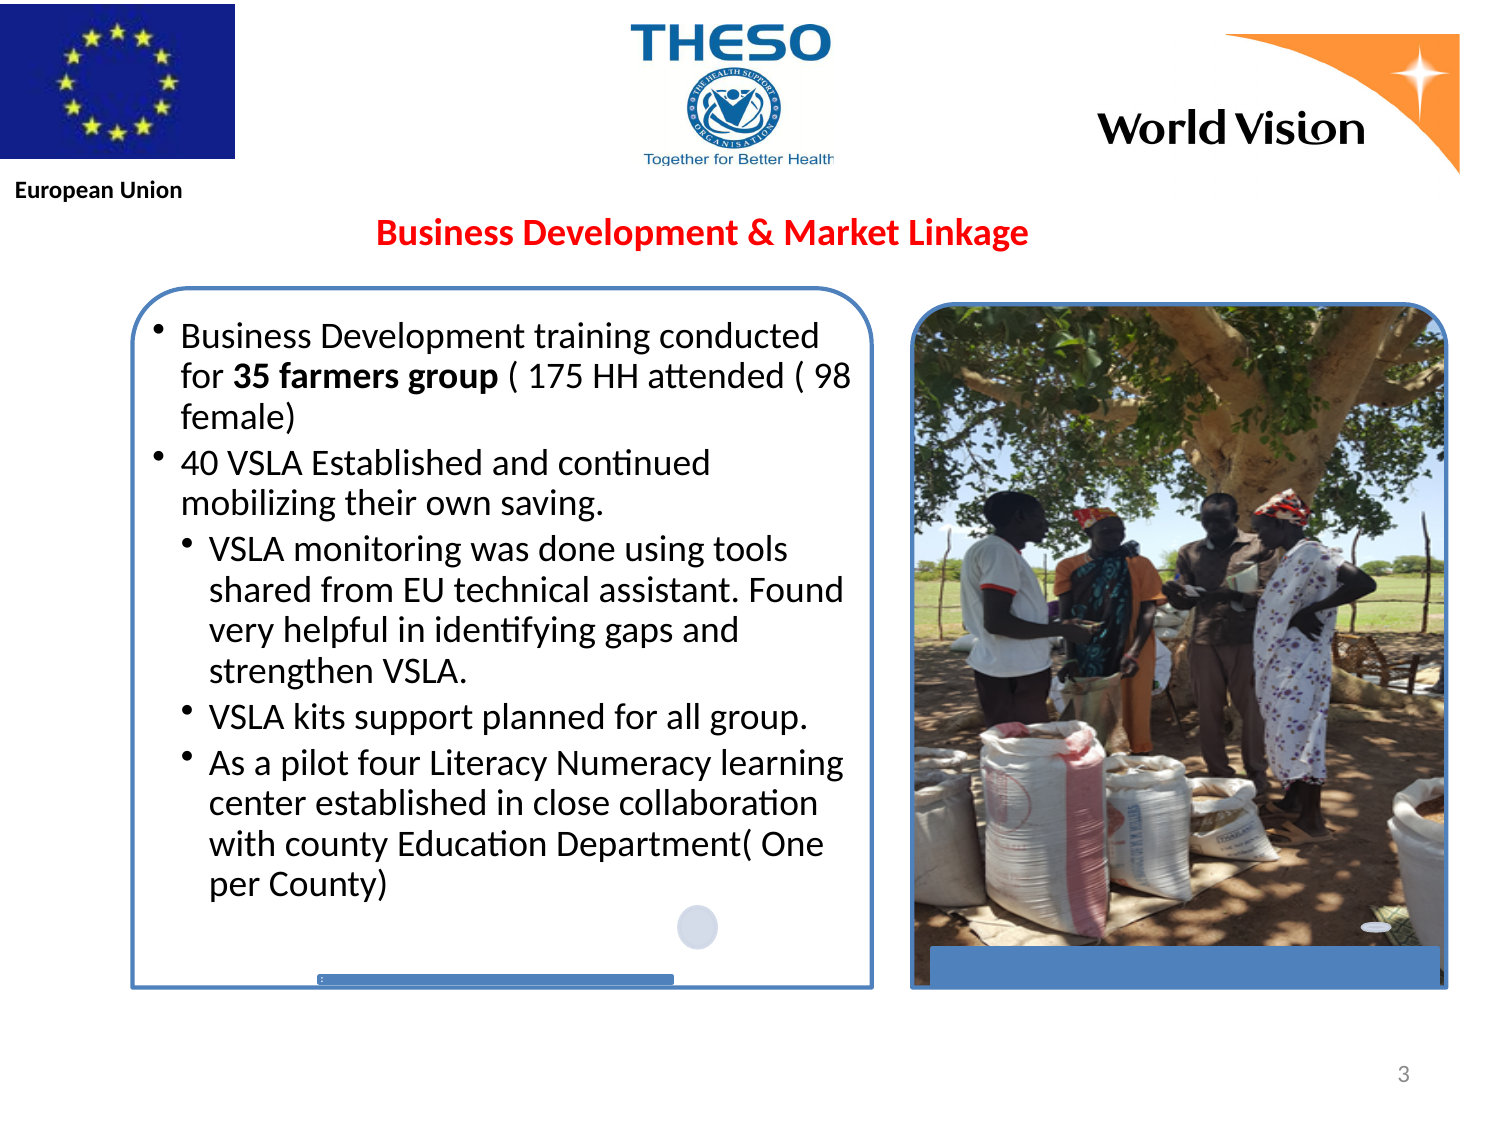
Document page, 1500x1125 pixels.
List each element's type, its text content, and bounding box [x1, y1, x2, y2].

text_box European Union [0, 168, 217, 211]
title Business Development & Market Linkage [262, 188, 1131, 263]
picture [630, 24, 834, 167]
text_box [106, 287, 1470, 988]
slide_number 3 [1074, 1042, 1425, 1103]
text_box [1053, 34, 1460, 203]
picture [0, 4, 235, 160]
